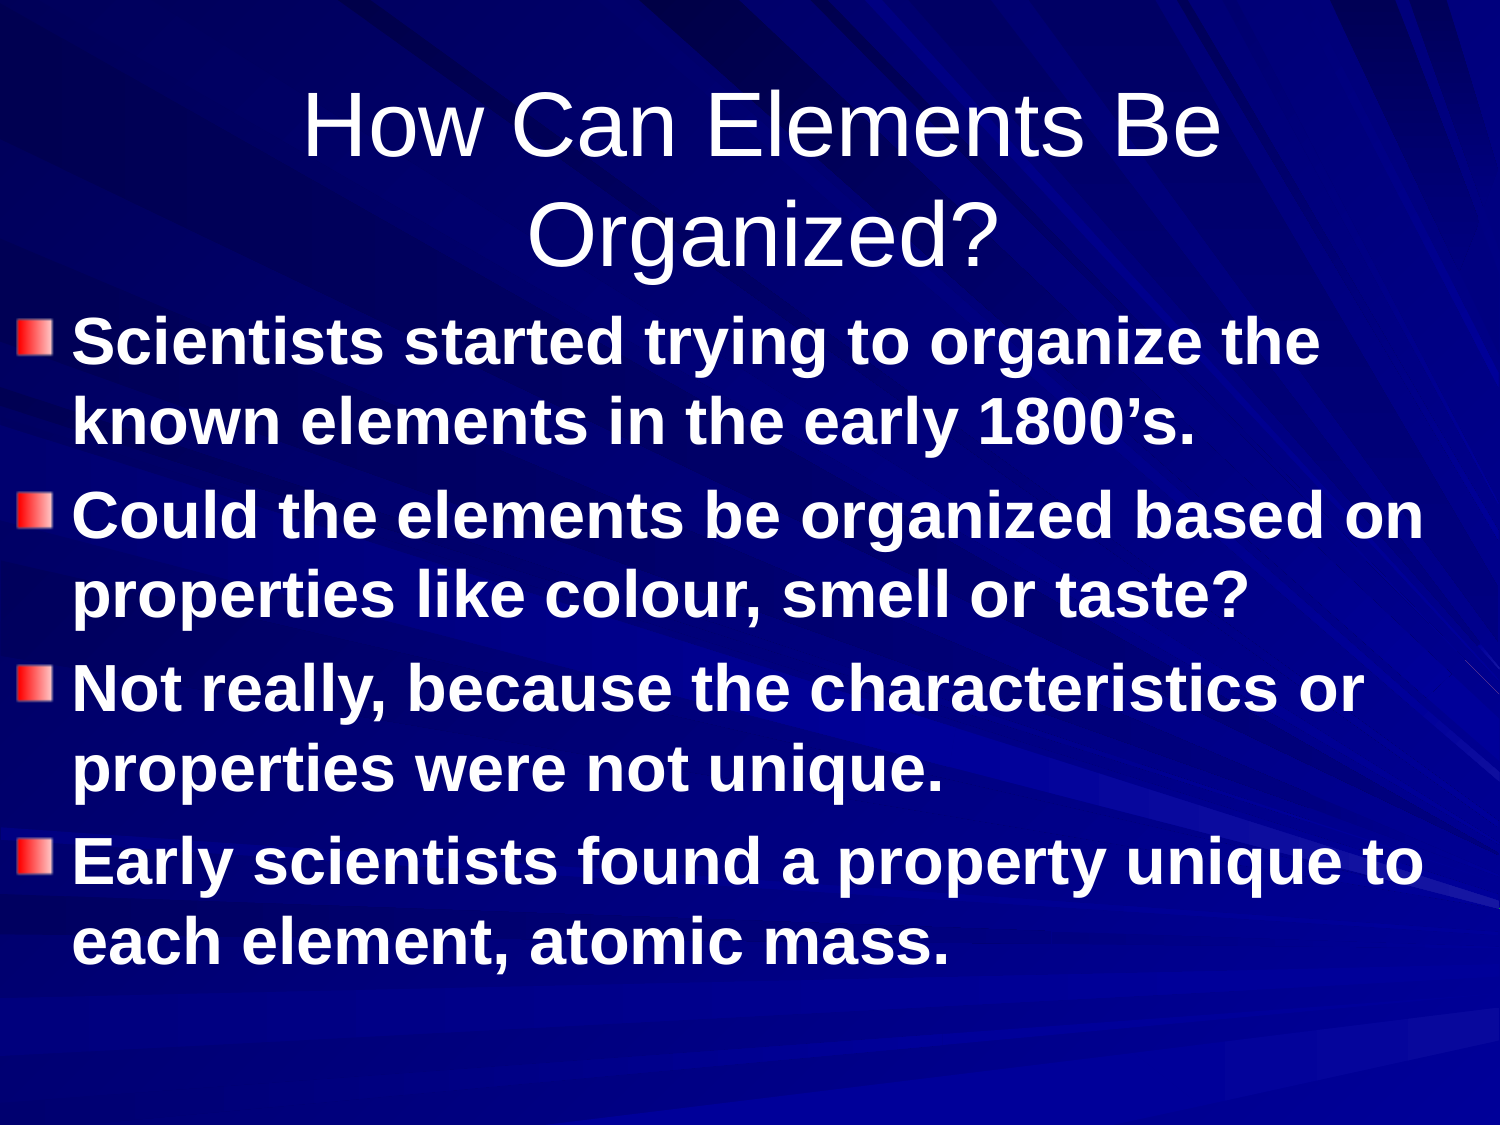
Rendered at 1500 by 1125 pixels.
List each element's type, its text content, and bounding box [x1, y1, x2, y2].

picture [15, 836, 57, 879]
picture [15, 317, 57, 360]
list Scientists started trying to organize the known elements in the early 1800’s. Could the elements be organized based on properties like colour, smell or taste? Not really, because the characteristics or properties were not unique. Early scientists found a property unique to each element, atomic mass. [0, 290, 1500, 1059]
picture [15, 663, 57, 706]
picture [15, 490, 57, 533]
title How Can Elements Be Organized? [88, 105, 1439, 244]
